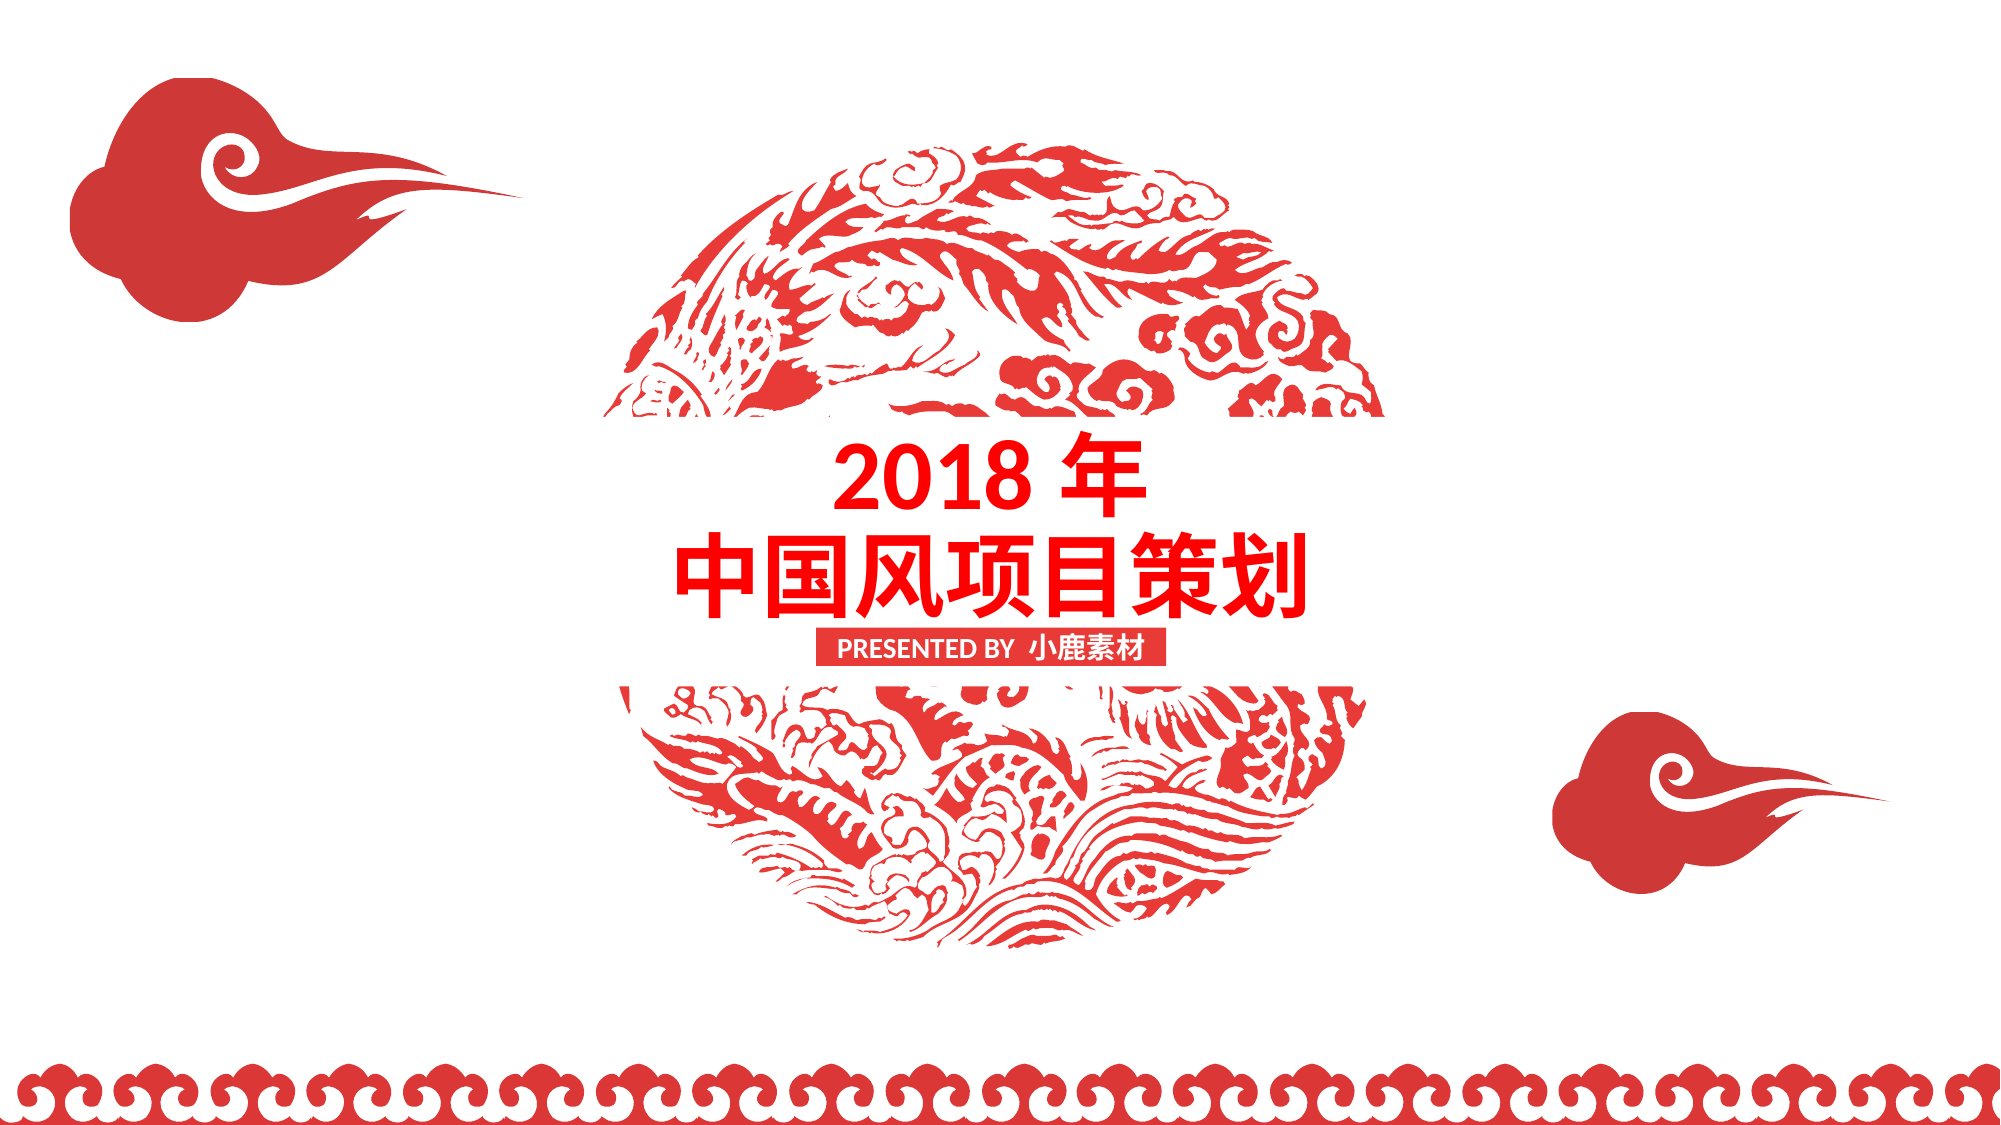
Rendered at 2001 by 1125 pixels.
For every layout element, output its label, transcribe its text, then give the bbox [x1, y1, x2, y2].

text_box PRESENTED BY 小鹿素材 [815, 627, 1167, 667]
text_box 2018年 中国风项目策划 [606, 415, 1376, 638]
